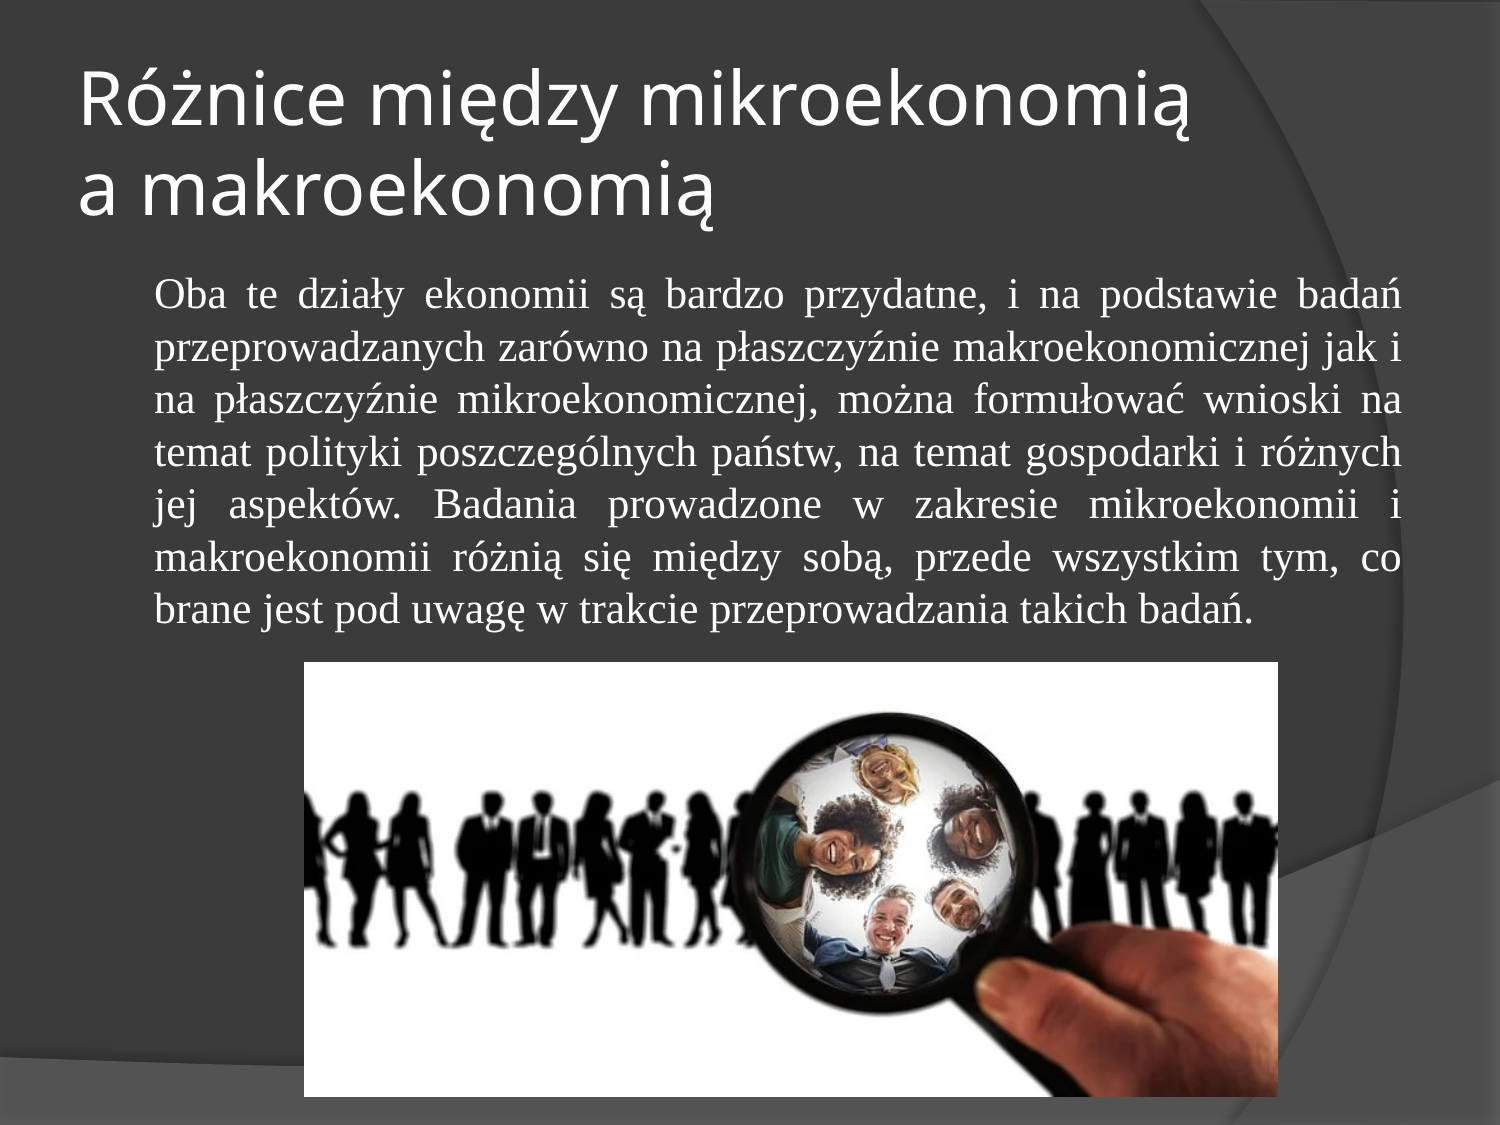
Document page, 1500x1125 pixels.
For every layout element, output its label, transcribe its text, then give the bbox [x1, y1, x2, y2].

title Różnice między mikroekonomią a makroekonomią [70, 46, 1296, 235]
list Oba te działy ekonomii są bardzo przydatne, i na podstawie badań przeprowadzanych zarówno na płaszczyźnie makroekonomicznej jak i na płaszczyźnie mikroekonomicznej, można formułować wnioski na temat polityki poszczególnych państw, na temat gospodarki i różnych jej aspektów. Badania prowadzone w zakresie mikroekonomii i makroekonomii różnią się między sobą, przede wszystkim tym, co brane jest pod uwagę w trakcie przeprowadzania takich badań. [70, 257, 1418, 774]
picture [304, 662, 1278, 1097]
